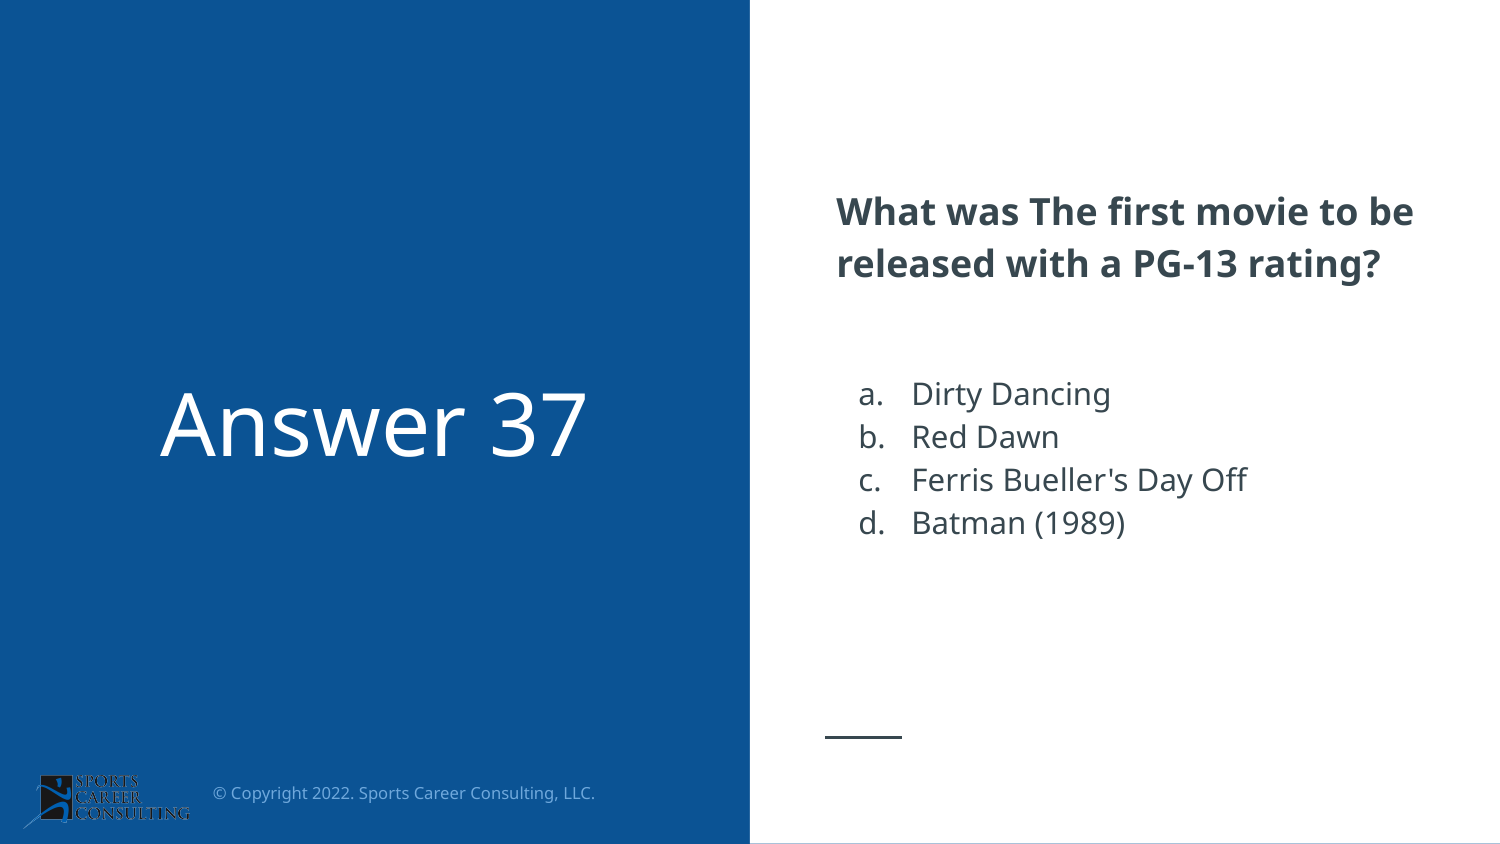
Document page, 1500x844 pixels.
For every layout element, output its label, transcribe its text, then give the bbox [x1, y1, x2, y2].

picture [22, 774, 190, 829]
text_box © Copyright 2022. Sports Career Consulting, LLC. [197, 767, 750, 838]
title Answer 37 [43, 298, 708, 546]
list What was The first movie to be released with a PG-13 rating? Dirty Dancing Red Dawn Ferris Bueller's Day Off Batman (1989) [821, 118, 1486, 725]
